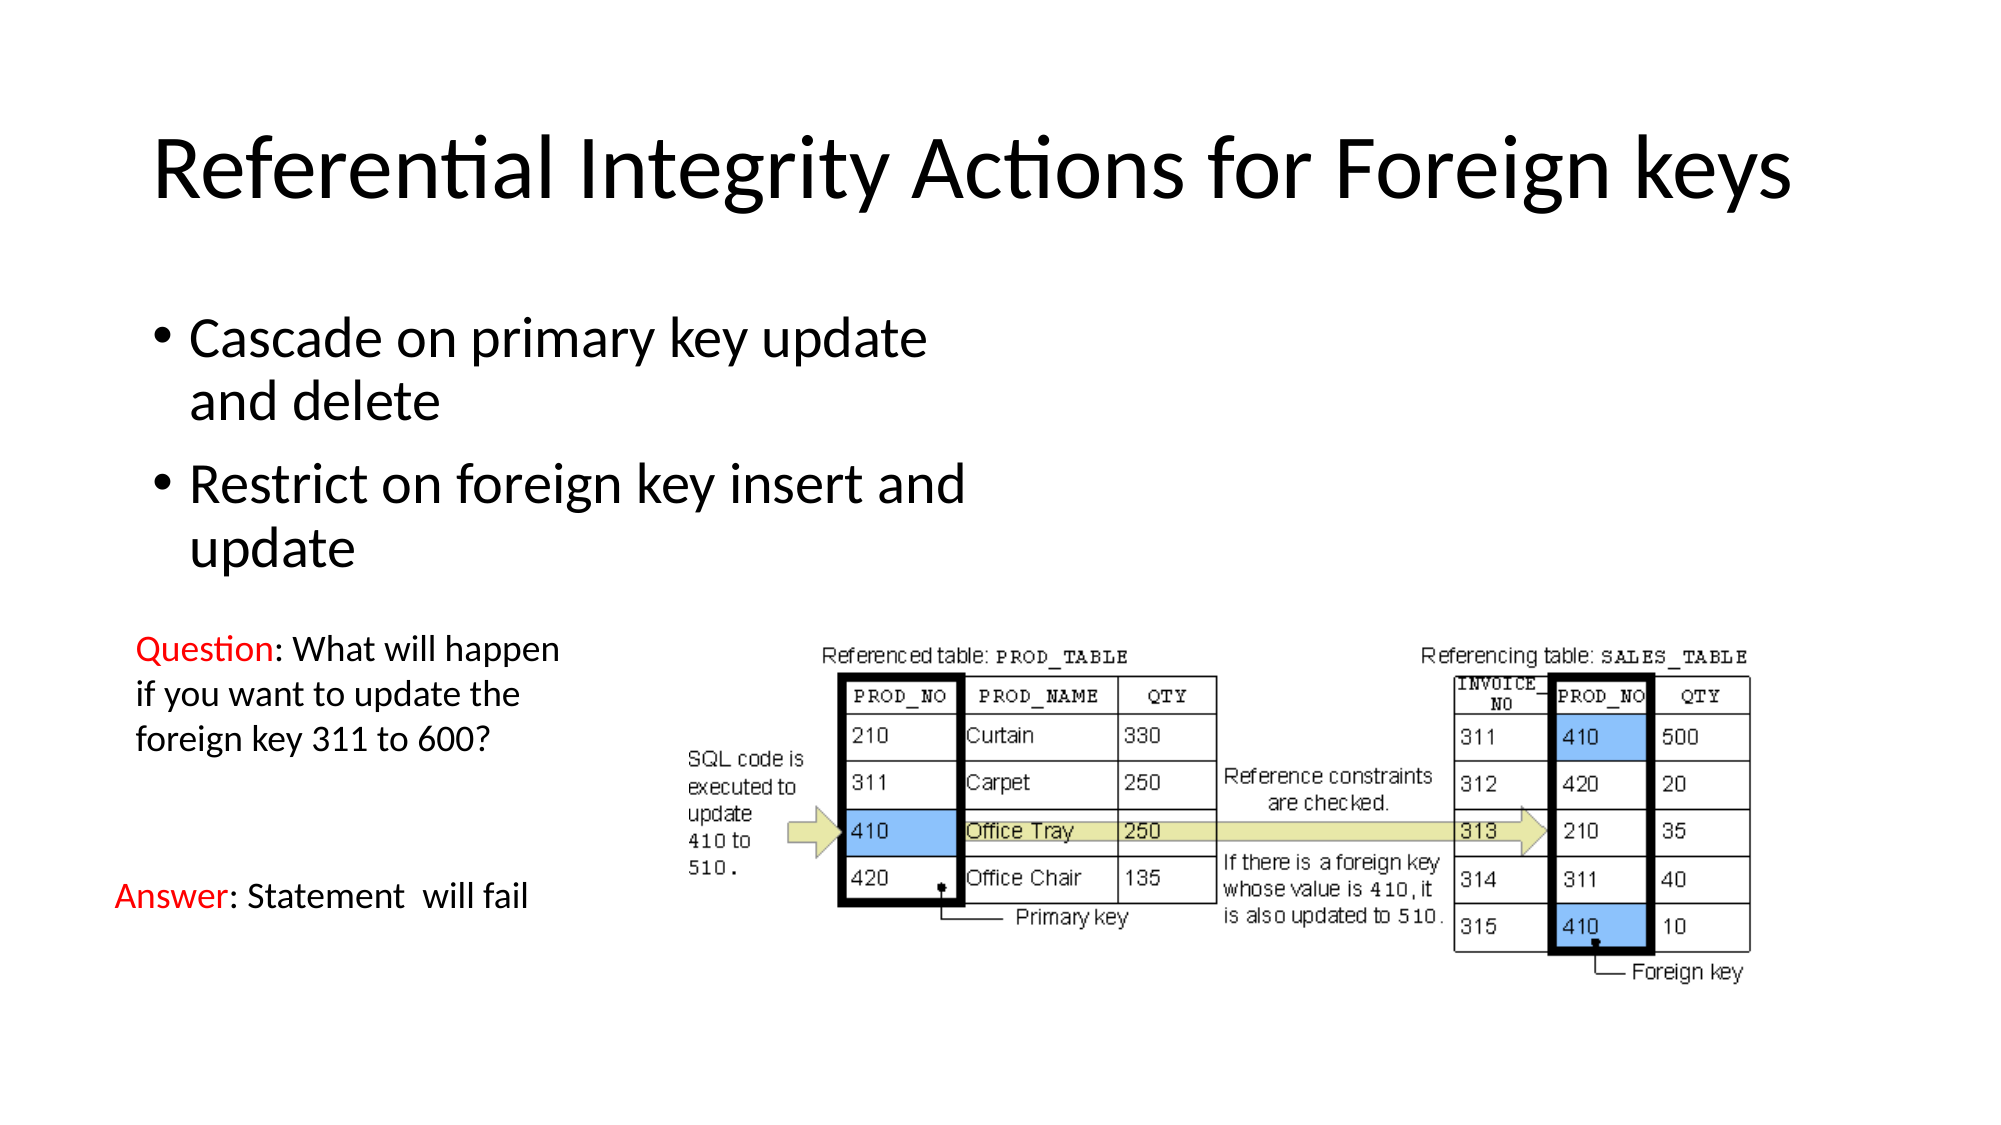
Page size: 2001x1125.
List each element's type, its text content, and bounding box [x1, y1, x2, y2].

title Referential Integrity Actions for Foreign keys [137, 59, 1863, 278]
list Cascade on primary key update and delete Restrict on foreign key insert and update [137, 299, 1000, 1014]
picture [689, 618, 1920, 1000]
text_box Question: What will happen if you want to update the foreign key 311 to 600? [120, 616, 603, 767]
text_box Answer: Statement will fail [99, 863, 582, 924]
